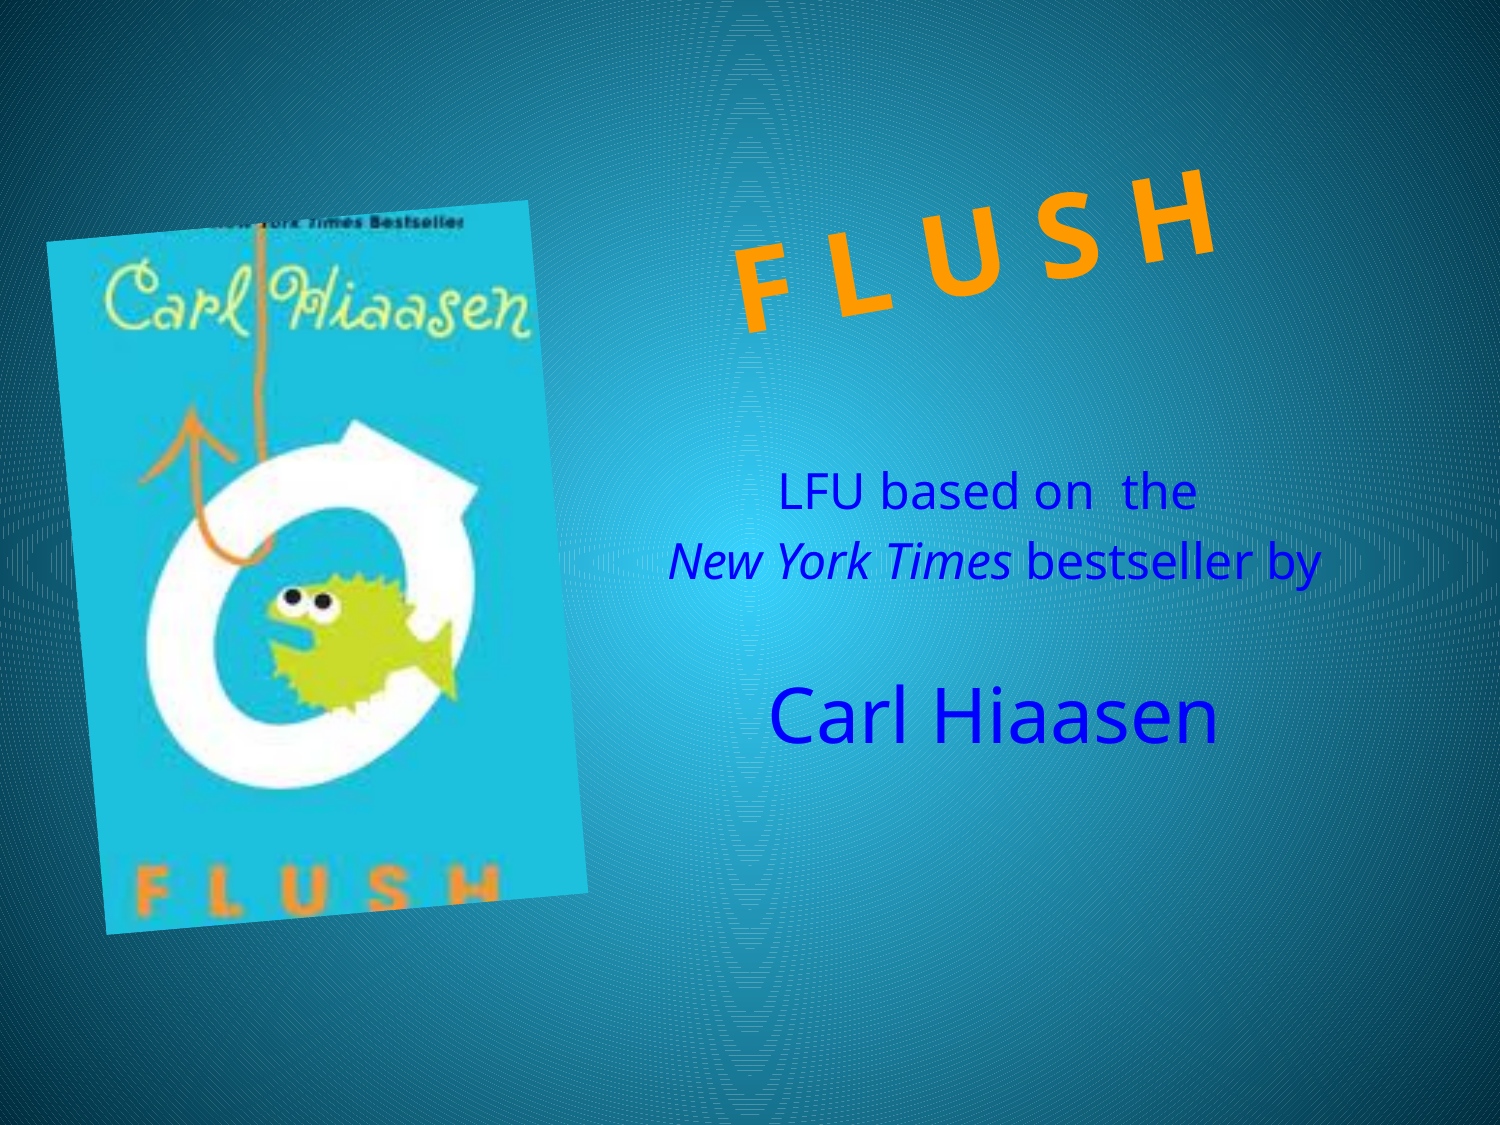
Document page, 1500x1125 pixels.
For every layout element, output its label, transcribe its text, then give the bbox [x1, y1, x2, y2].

text_box [46, 200, 553, 935]
subtitle LFU based on the New York Times bestseller by Carl Hiaasen [553, 451, 1447, 938]
title F L U S H [529, 62, 1446, 392]
